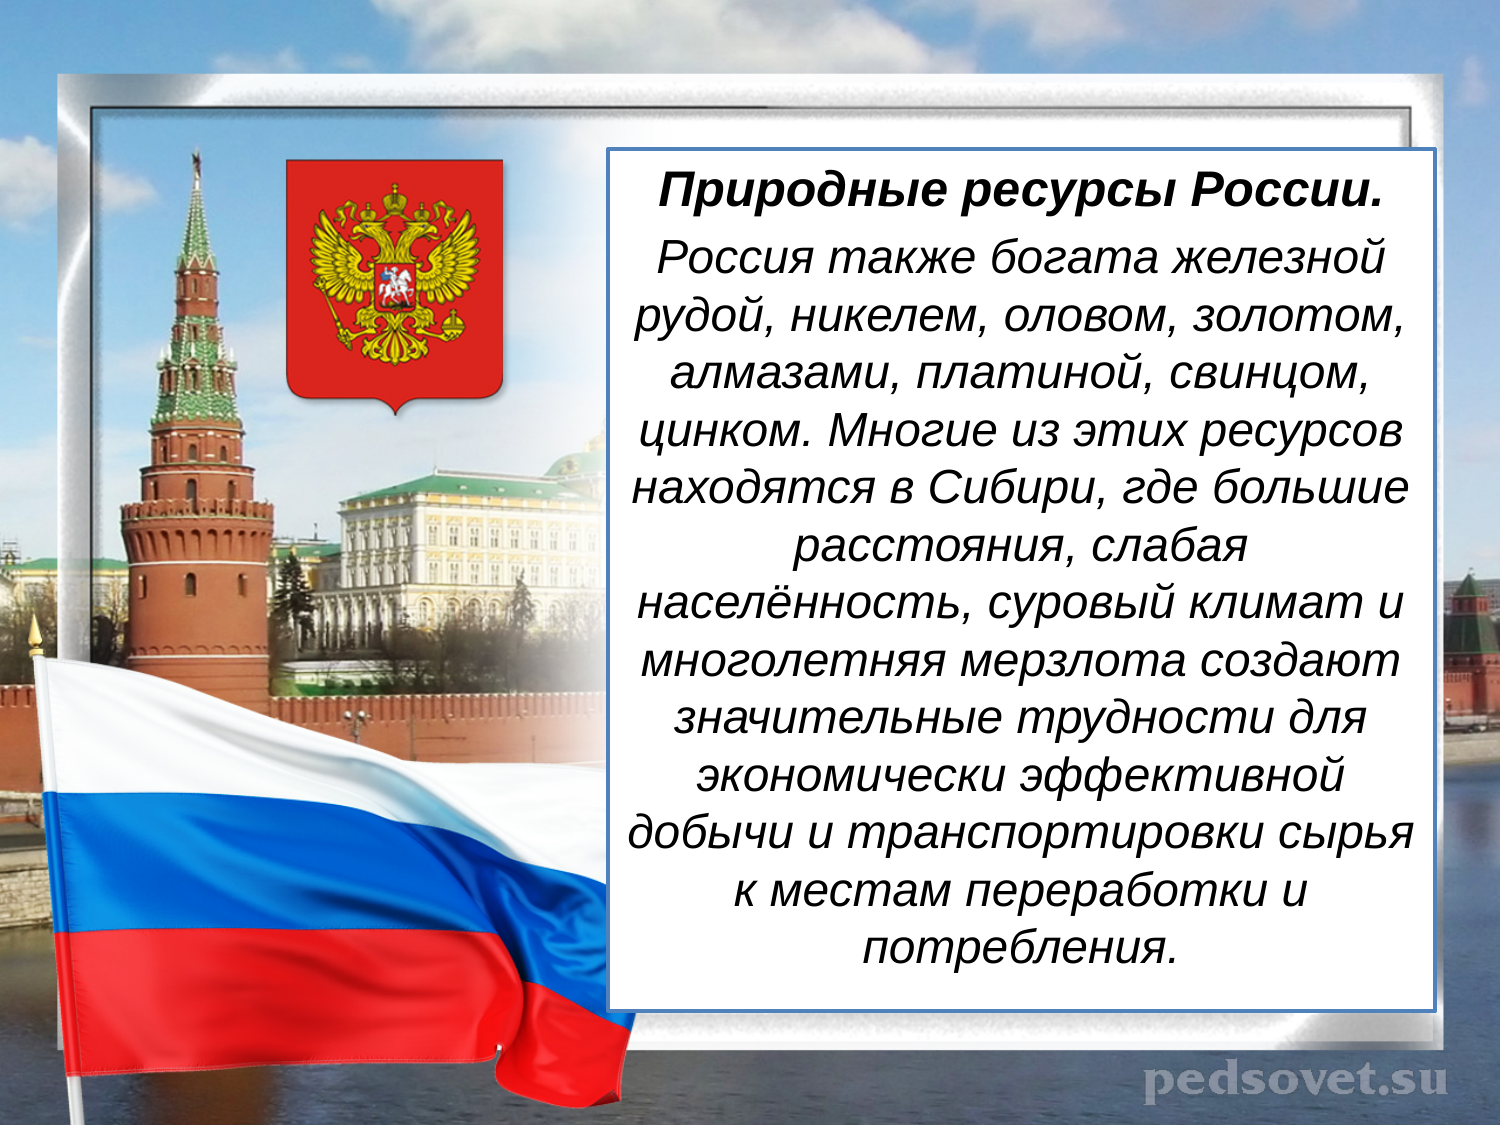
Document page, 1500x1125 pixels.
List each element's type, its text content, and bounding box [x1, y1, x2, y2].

list Природные ресурсы России. Россия также богата железной рудой, никелем, оловом, золотом, алмазами, платиной, свинцом, цинком. Многие из этих ресурсов находятся в Сибири, где большие расстояния, слабая населённость, суровый климат и многолетняя мерзлота создают значительные трудности для экономически эффективной добычи и транспортировки сырья к местам переработки и потребления. [606, 147, 1437, 1013]
picture [0, 0, 1500, 1125]
